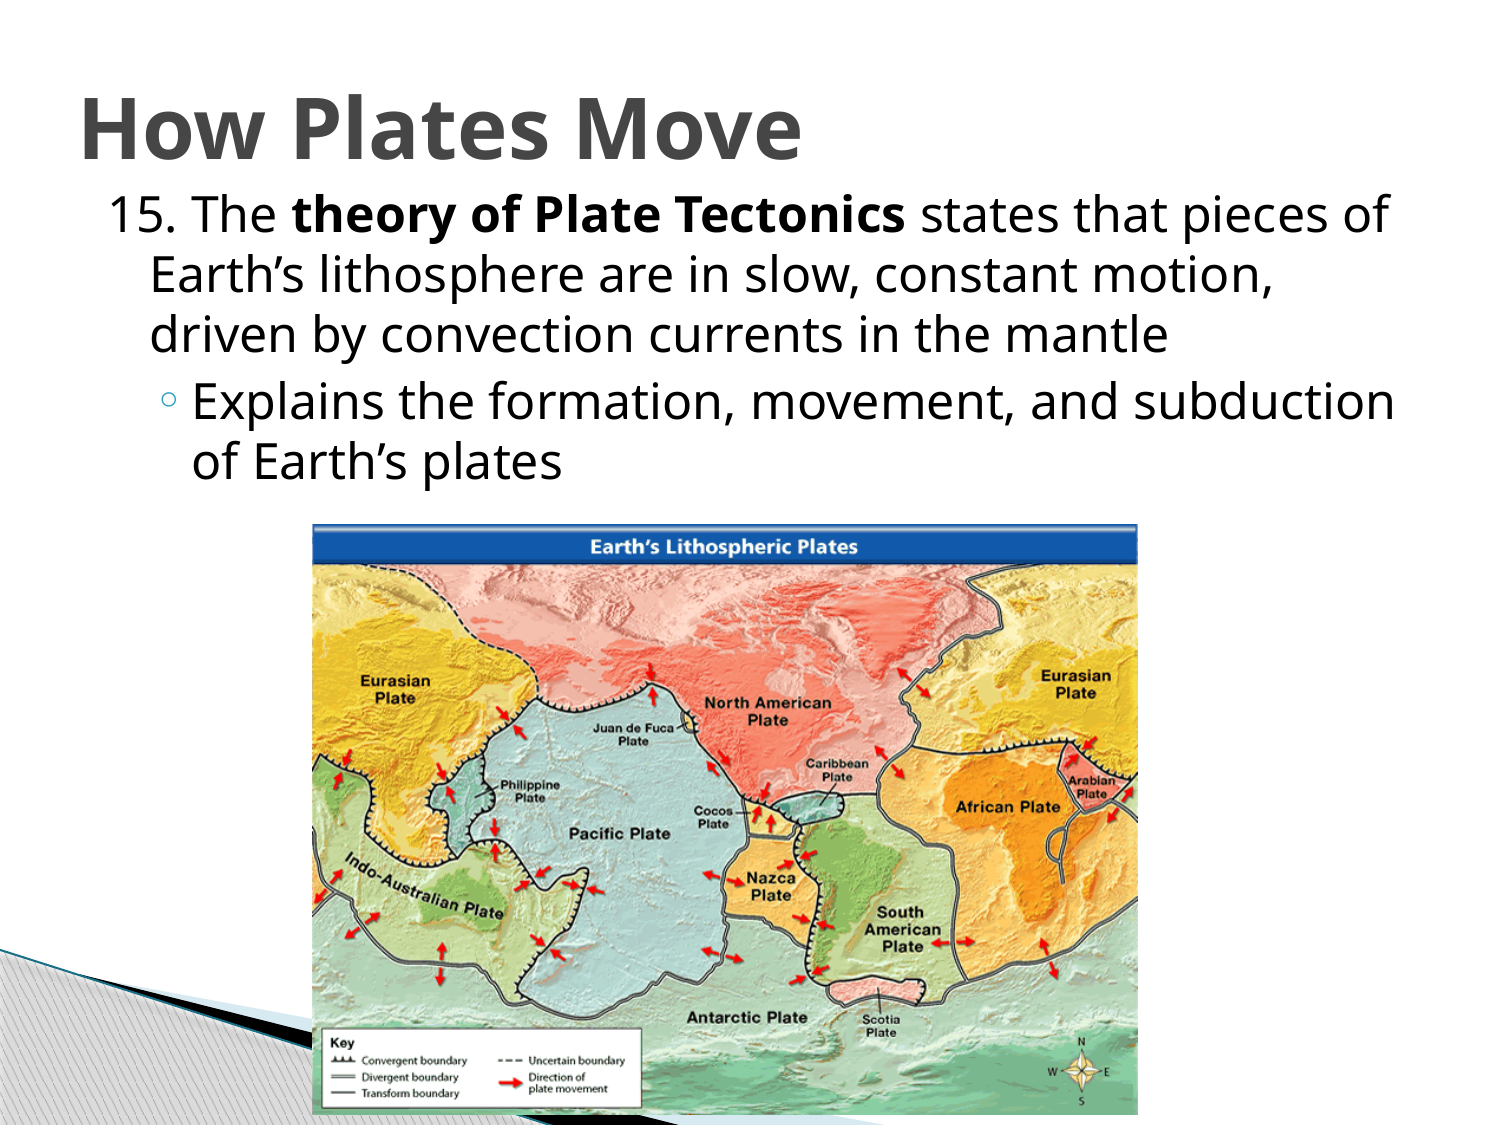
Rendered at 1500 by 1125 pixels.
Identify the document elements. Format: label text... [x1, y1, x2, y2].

title How Plates Move [62, 37, 1413, 213]
list 15. The theory of Plate Tectonics states that pieces of Earth’s lithosphere are in slow, constant motion, driven by convection currents in the mantle Explains the formation, movement, and subduction of Earth’s plates [75, 174, 1425, 1041]
picture [312, 524, 1138, 1115]
